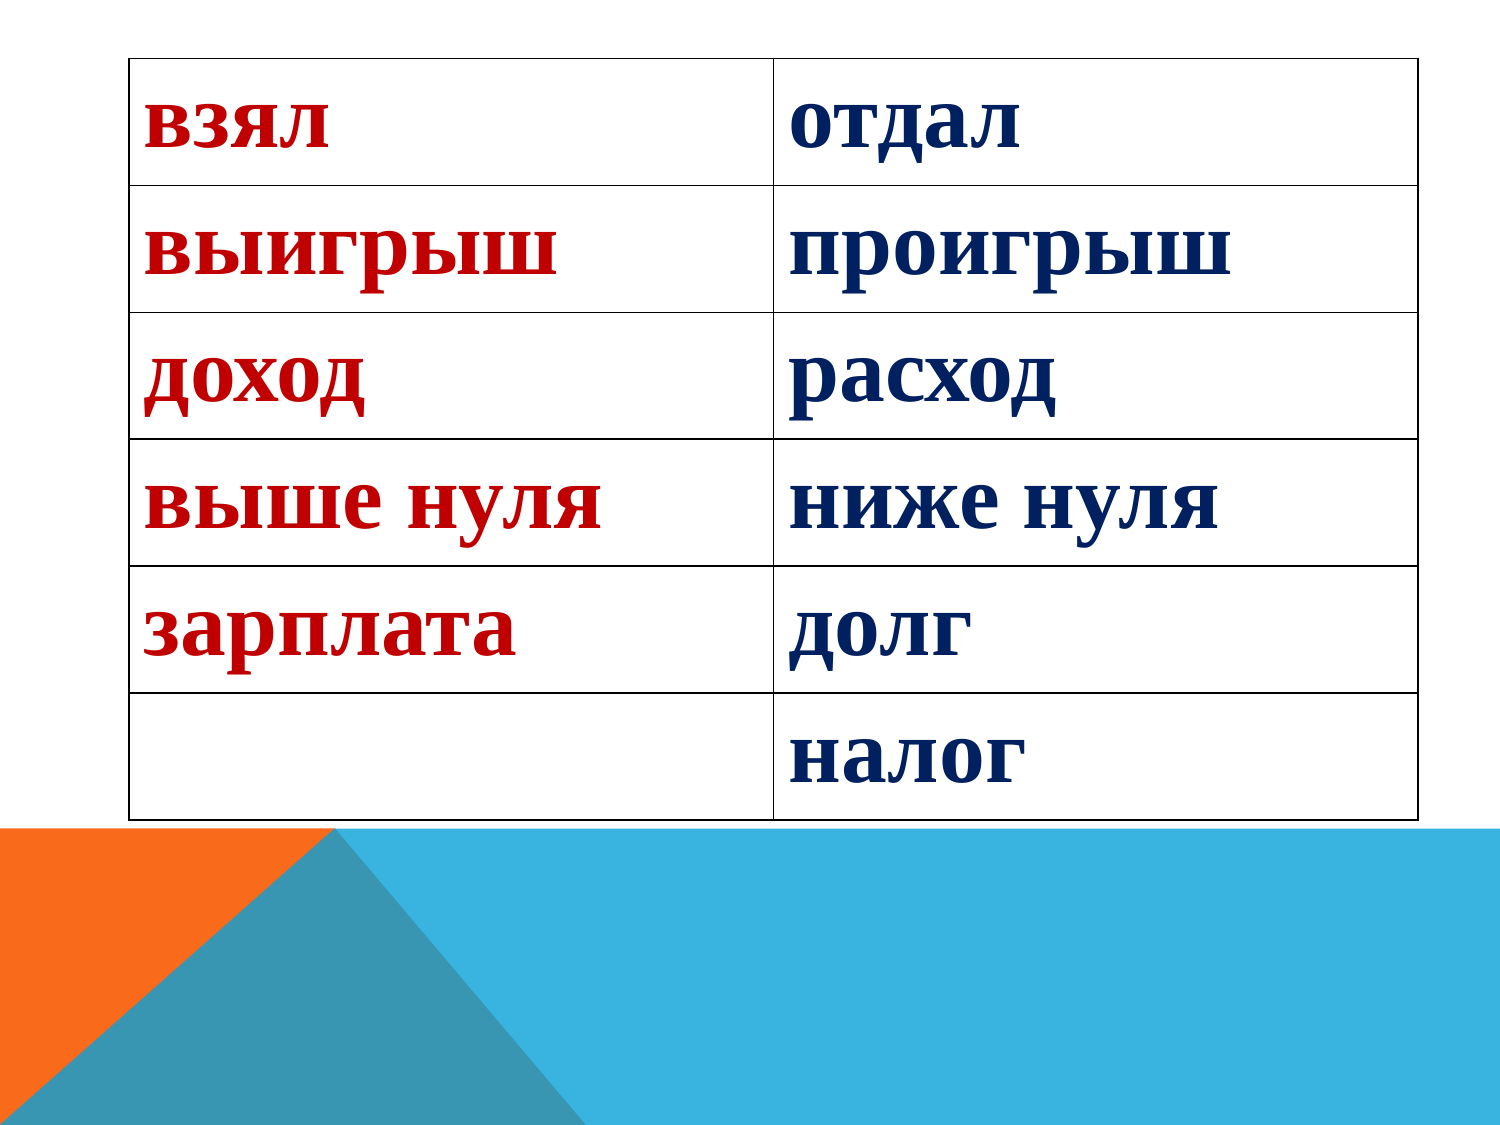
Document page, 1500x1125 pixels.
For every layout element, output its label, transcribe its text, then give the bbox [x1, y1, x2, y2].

table_cell долг [774, 567, 1417, 692]
table_header отдал [774, 59, 1417, 185]
table_cell ниже нуля [774, 440, 1417, 565]
table_cell зарплата [130, 567, 773, 692]
table_cell выигрыш [130, 186, 773, 312]
table_cell выше нуля [130, 440, 773, 565]
table_header взял [130, 59, 773, 185]
table_cell доход [130, 313, 773, 438]
table_cell расход [774, 313, 1417, 438]
table_cell налог [774, 694, 1417, 819]
table_cell [130, 694, 773, 819]
table_cell проигрыш [774, 186, 1417, 312]
